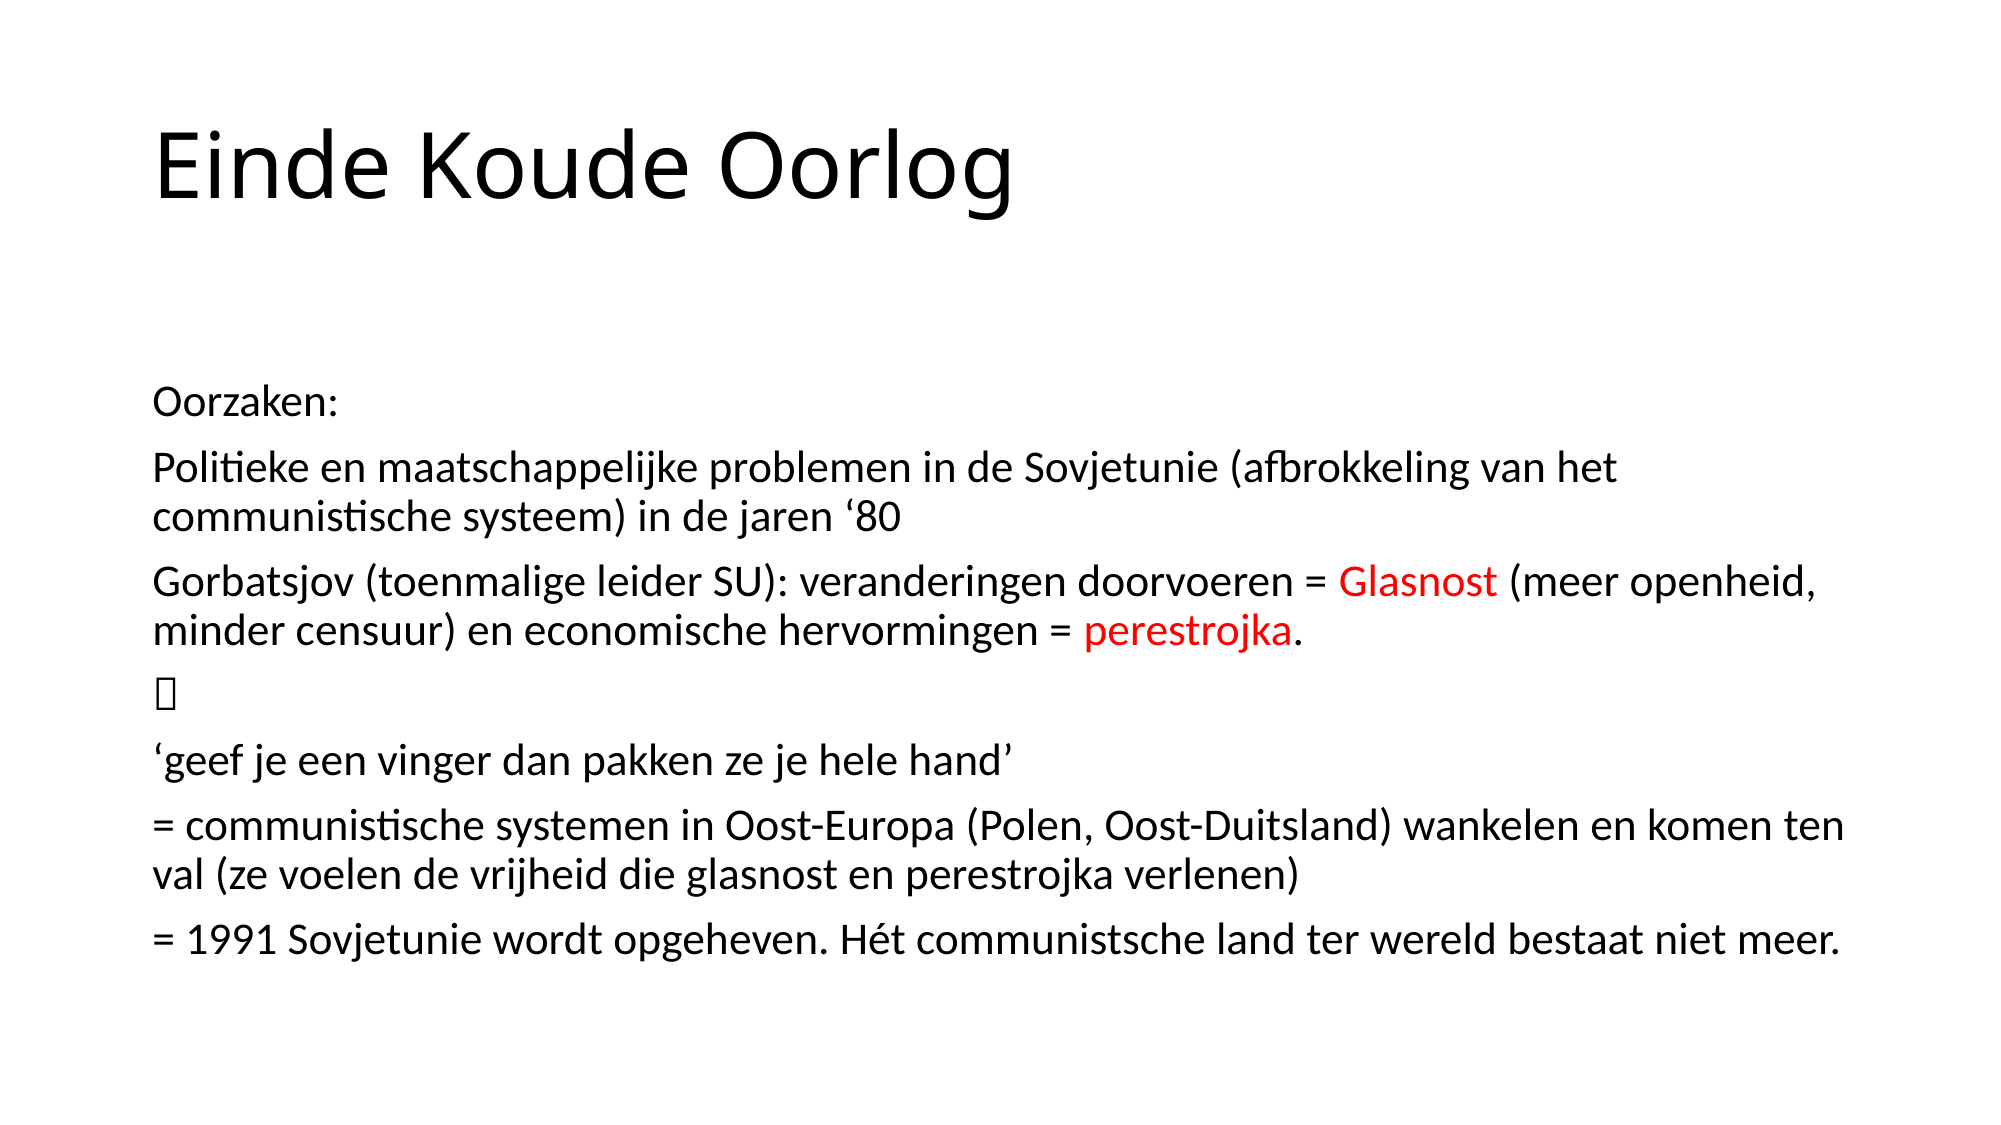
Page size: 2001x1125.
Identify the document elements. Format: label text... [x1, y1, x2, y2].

list Oorzaken: Politieke en maatschappelijke problemen in de Sovjetunie (afbrokkeling van het communistische systeem) in de jaren ‘80 Gorbatsjov (toenmalige leider SU): veranderingen doorvoeren = Glasnost (meer openheid, minder censuur) en economische hervormingen = perestrojka.  ‘geef je een vinger dan pakken ze je hele hand’ = communistische systemen in Oost-Europa (Polen, Oost-Duitsland) wankelen en komen ten val (ze voelen de vrijheid die glasnost en perestrojka verlenen) = 1991 Sovjetunie wordt opgeheven. Hét communistsche land ter wereld bestaat niet meer. [137, 299, 1863, 1014]
title Einde Koude Oorlog [137, 59, 1863, 278]
